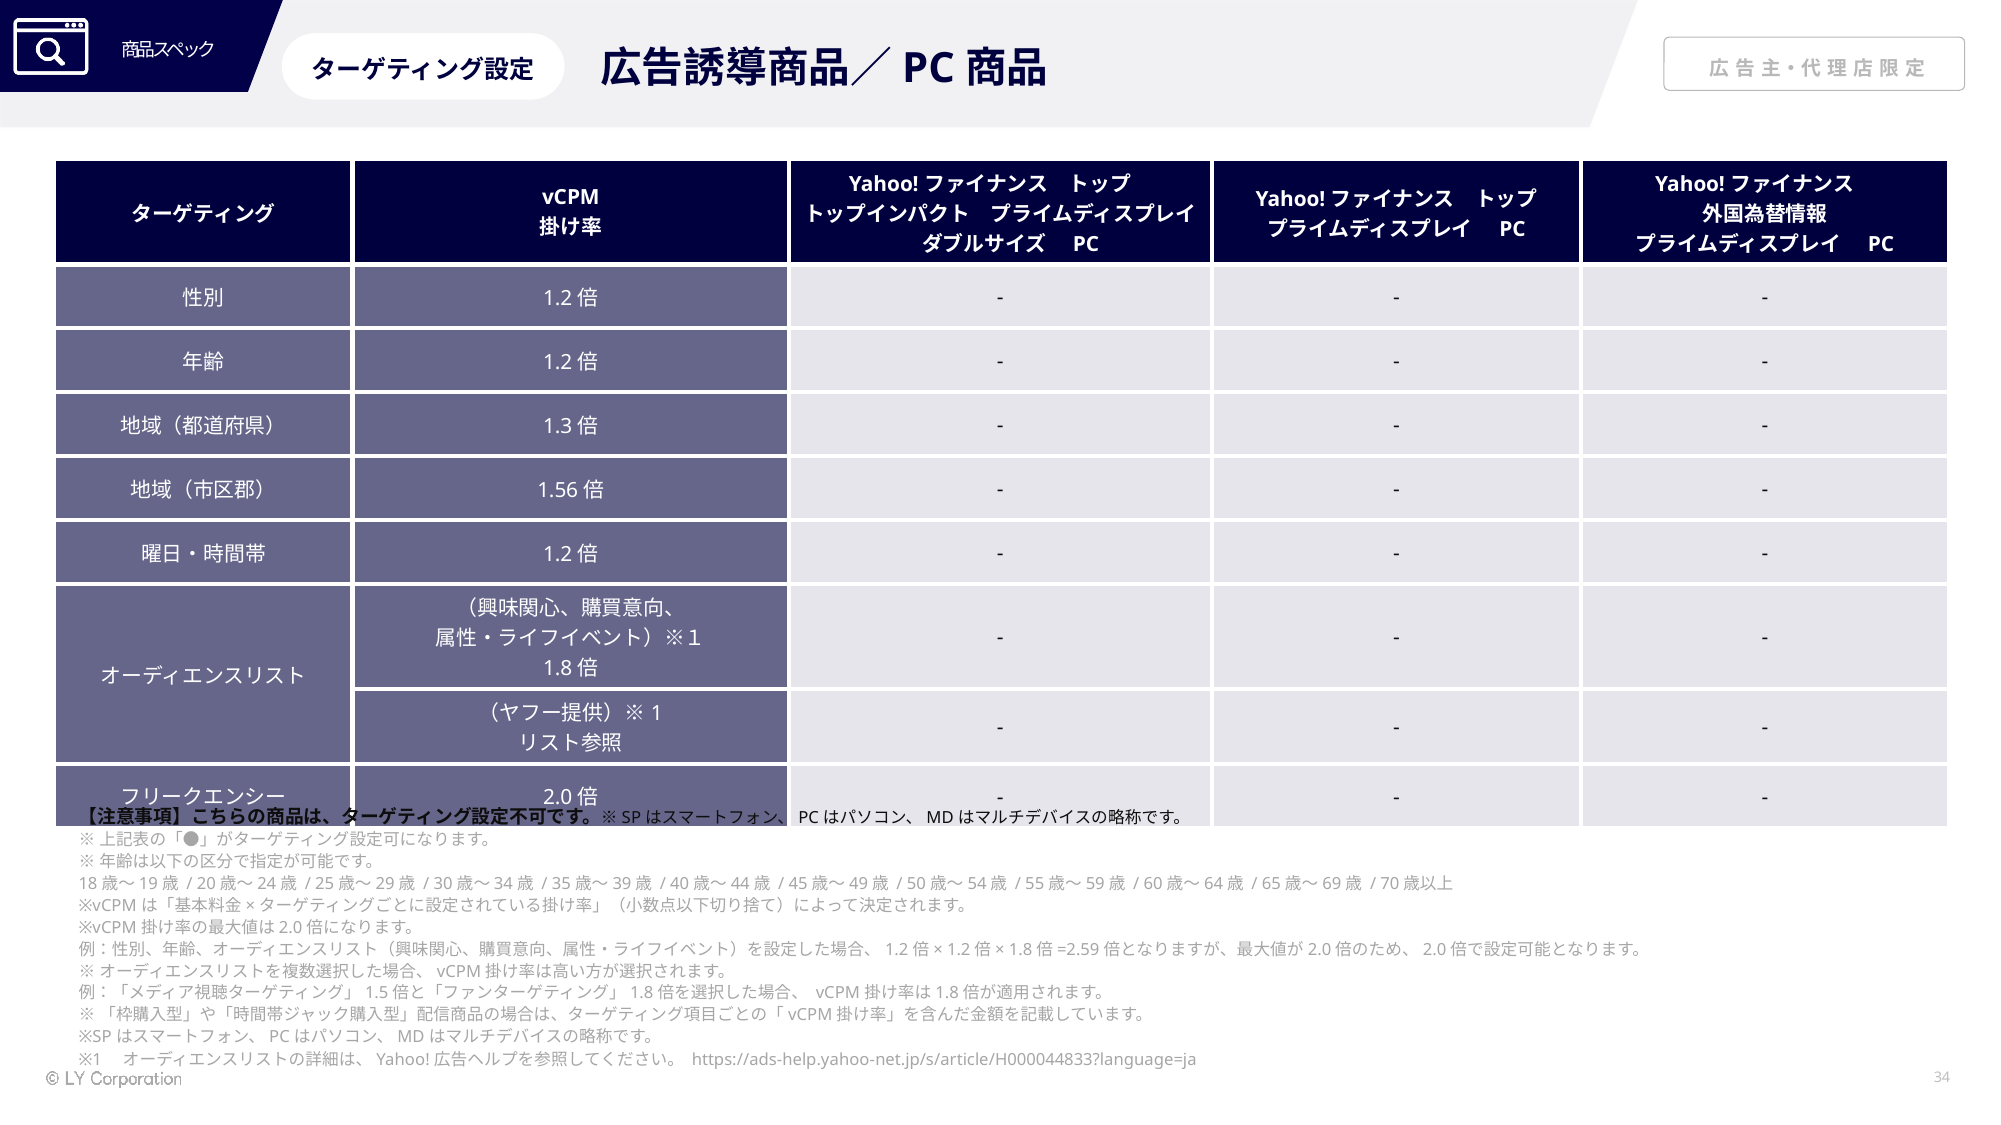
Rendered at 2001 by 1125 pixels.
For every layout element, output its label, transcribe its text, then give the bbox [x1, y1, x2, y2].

table_cell フリークエンシー [56, 766, 350, 826]
table_cell - [791, 522, 1210, 582]
table_cell （ヤフー提供）※1 リスト参照 [355, 691, 787, 762]
picture [46, 1071, 181, 1088]
table_cell - [1583, 766, 1947, 826]
table_cell - [791, 267, 1210, 326]
table_cell - [1214, 458, 1579, 518]
table_cell - [791, 330, 1210, 390]
table_cell - [1214, 522, 1579, 582]
table_cell 地域（都道府県） [56, 394, 350, 454]
list 商品スペック [97, 13, 240, 81]
table_cell - [791, 458, 1210, 518]
table_cell オーディエンスリスト [56, 586, 350, 762]
table_cell 1.3倍 [355, 394, 787, 454]
table_cell - [1214, 330, 1579, 390]
table_cell - [1583, 330, 1947, 390]
table_header ターゲティング [56, 161, 350, 262]
table_cell 1.2倍 [355, 522, 787, 582]
table_cell - [1214, 691, 1579, 762]
table_cell 年齢 [56, 330, 350, 390]
table_cell - [791, 394, 1210, 454]
table_cell 2.0倍 [355, 766, 787, 802]
table_cell - [1583, 586, 1947, 687]
table_cell - [1214, 586, 1579, 687]
table_cell 地域（市区郡） [56, 458, 350, 518]
table_header Yahoo!ファイナンス トップ プライムディスプレイ PC [1214, 161, 1579, 262]
table_cell - [1214, 766, 1579, 802]
table_cell 曜日・時間帯 [56, 522, 350, 582]
table_cell 1.2倍 [355, 330, 787, 390]
table_cell - [1583, 522, 1947, 582]
table_cell 性別 [56, 267, 350, 326]
table_cell 1.2倍 [355, 267, 787, 326]
text_box 【注意事項】こちらの商品は、ターゲティング設定不可です。※SPはスマートフォン、PCはパソコン、MDはマルチデバイスの略称です。 ※上記表の「●」がターゲティング設定可になります。 ※年齢は以下の区分で指定が可能です。 18歳～19歳 / 20歳～24歳 / 25歳～29歳 / 30歳～34歳 / 35歳～39歳 / 40歳～44歳 / 45歳～49歳 / 50歳～54歳 / 55歳～59歳 / 60歳～64歳 / 65歳～69歳 / 70歳以上 ※vCPMは「基本料金×ターゲティングごとに設定されている掛け率」（小数点以下切り捨て）によって決定されます。 ※vCPM掛け率の最大値は2.0倍になります。 例：性別、年齢、オーディエンスリスト（興味関心、購買意向、属性・ライフイベント）を設定した場合、1.2倍× 1.2倍× 1.8倍=2.59倍となりますが、最大値が2.0倍のため、2.0倍で設定可能となります。 ※オーディエンスリストを複数選択した場合、vCPM掛け率は高い方が選択されます。 例：「メディア視聴ターゲティング」1.5倍と「ファンターゲティング」1.8倍を選択した場合、 vCPM掛け率は1.8倍が適用されます。 ※「枠購入型」や「時間帯ジャック購入型」配信商品の場合は、ターゲティング項目ごとの「vCPM掛け率」を含んだ金額を記載しています。 ※SPはスマートフォン、PCはパソコン、MDはマルチデバイスの略称です。 ※1 オーディエンスリストの詳細は、Yahoo!広告ヘルプを参照してください。 https://ads-help.yahoo-net.jp/s/article/H000044833?language=ja [78, 802, 1916, 1072]
table_cell - [791, 691, 1210, 762]
table_cell - [1214, 394, 1579, 454]
table_cell - [791, 586, 1210, 687]
table_cell 1.56倍 [355, 458, 787, 518]
table_header Yahoo!ファイナンス トップ トップインパクト プライムディスプレイ ダブルサイズ PC [791, 161, 1210, 262]
picture [9, 5, 92, 87]
table_cell - [1583, 394, 1947, 454]
text_box ターゲティング設定 [280, 32, 566, 101]
table_cell - [1583, 458, 1947, 518]
list 広告誘導商品／PC商品 [599, 41, 1481, 97]
table_cell - [791, 766, 1210, 802]
table_cell - [1214, 267, 1579, 326]
table_header Yahoo!ファイナンス 外国為替情報 プライムディスプレイ PC [1583, 161, 1947, 262]
table_header vCPM 掛け率 [355, 161, 787, 262]
table_cell （興味関心、購買意向、 属性・ライフイベント）※１ 1.8倍 [355, 586, 787, 687]
table_cell - [1583, 267, 1947, 326]
table_cell - [1583, 691, 1947, 762]
